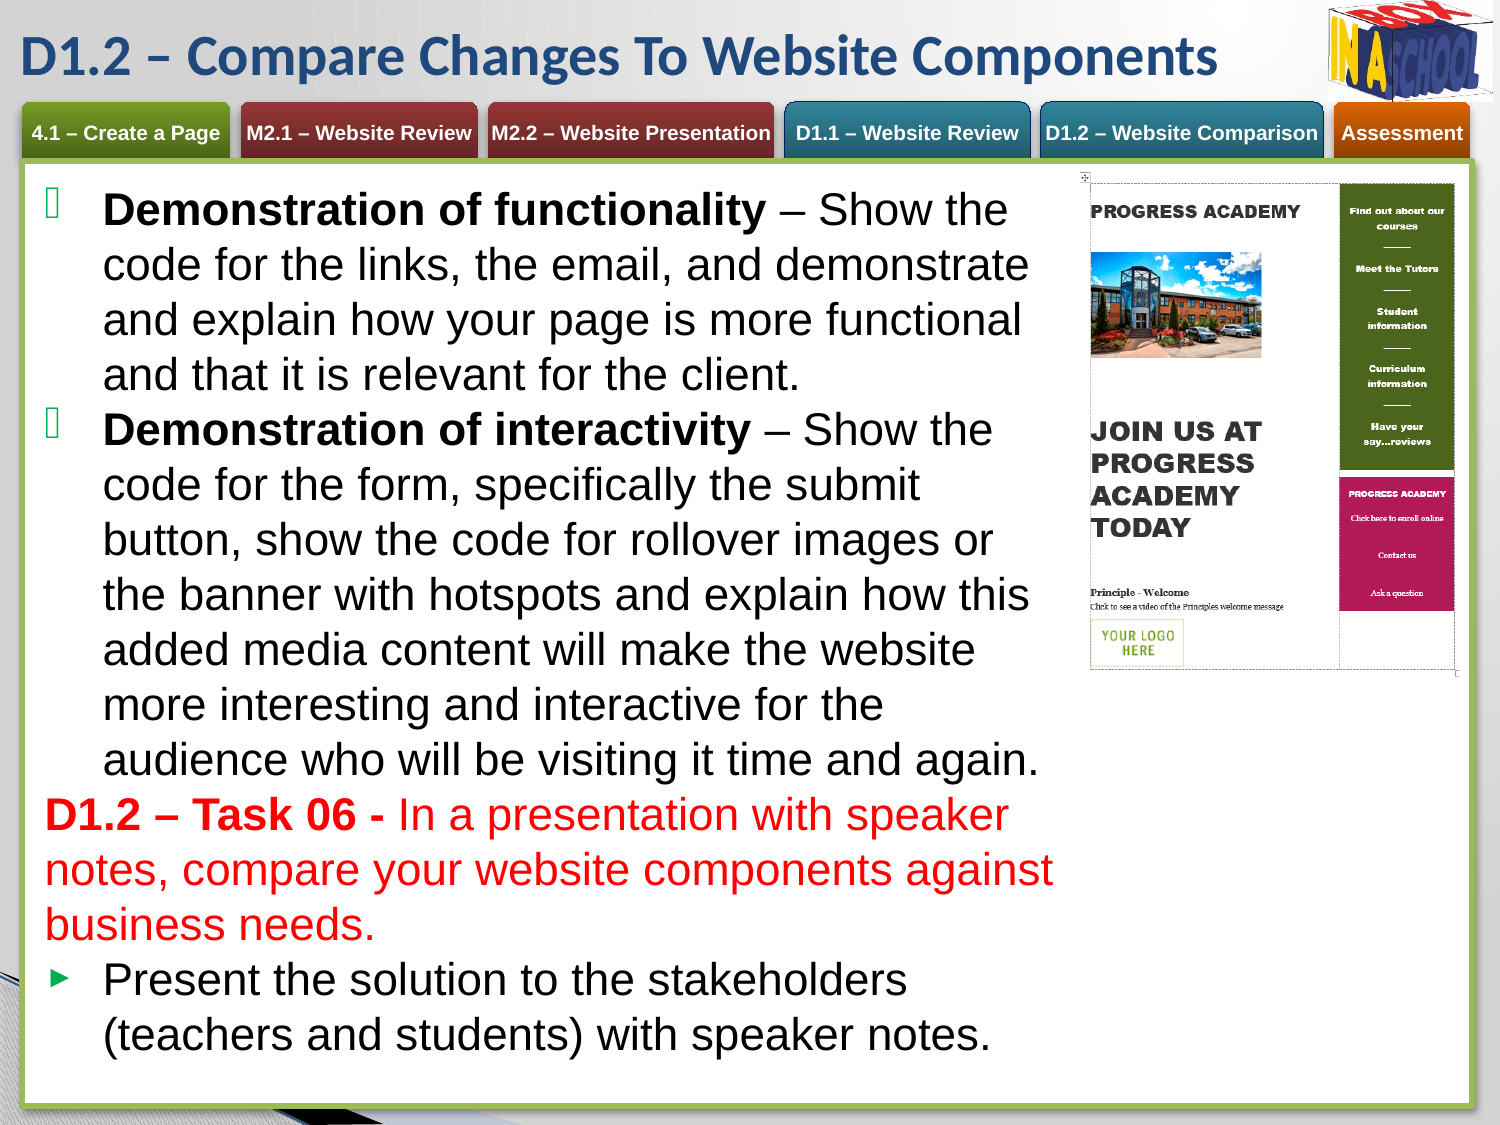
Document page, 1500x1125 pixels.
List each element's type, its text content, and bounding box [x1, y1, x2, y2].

text_box Demonstration of functionality – Show the code for the links, the email, and demonstrate and explain how your page is more functional and that it is relevant for the client. Demonstration of interactivity – Show the code for the form, specifically the submit button, show the code for rollover images or the banner with hotspots and explain how this added media content will make the website more interesting and interactive for the audience who will be visiting it time and again. D1.2 – Task 06 - In a presentation with speaker notes, compare your website components against business needs. Present the solution to the stakeholders (teachers and students) with speaker notes. [29, 172, 1081, 1068]
picture [1080, 172, 1459, 677]
picture [1328, 0, 1494, 102]
picture [281, 1114, 303, 1125]
title D1.2 – Compare Changes To Website Components [5, 7, 1329, 98]
